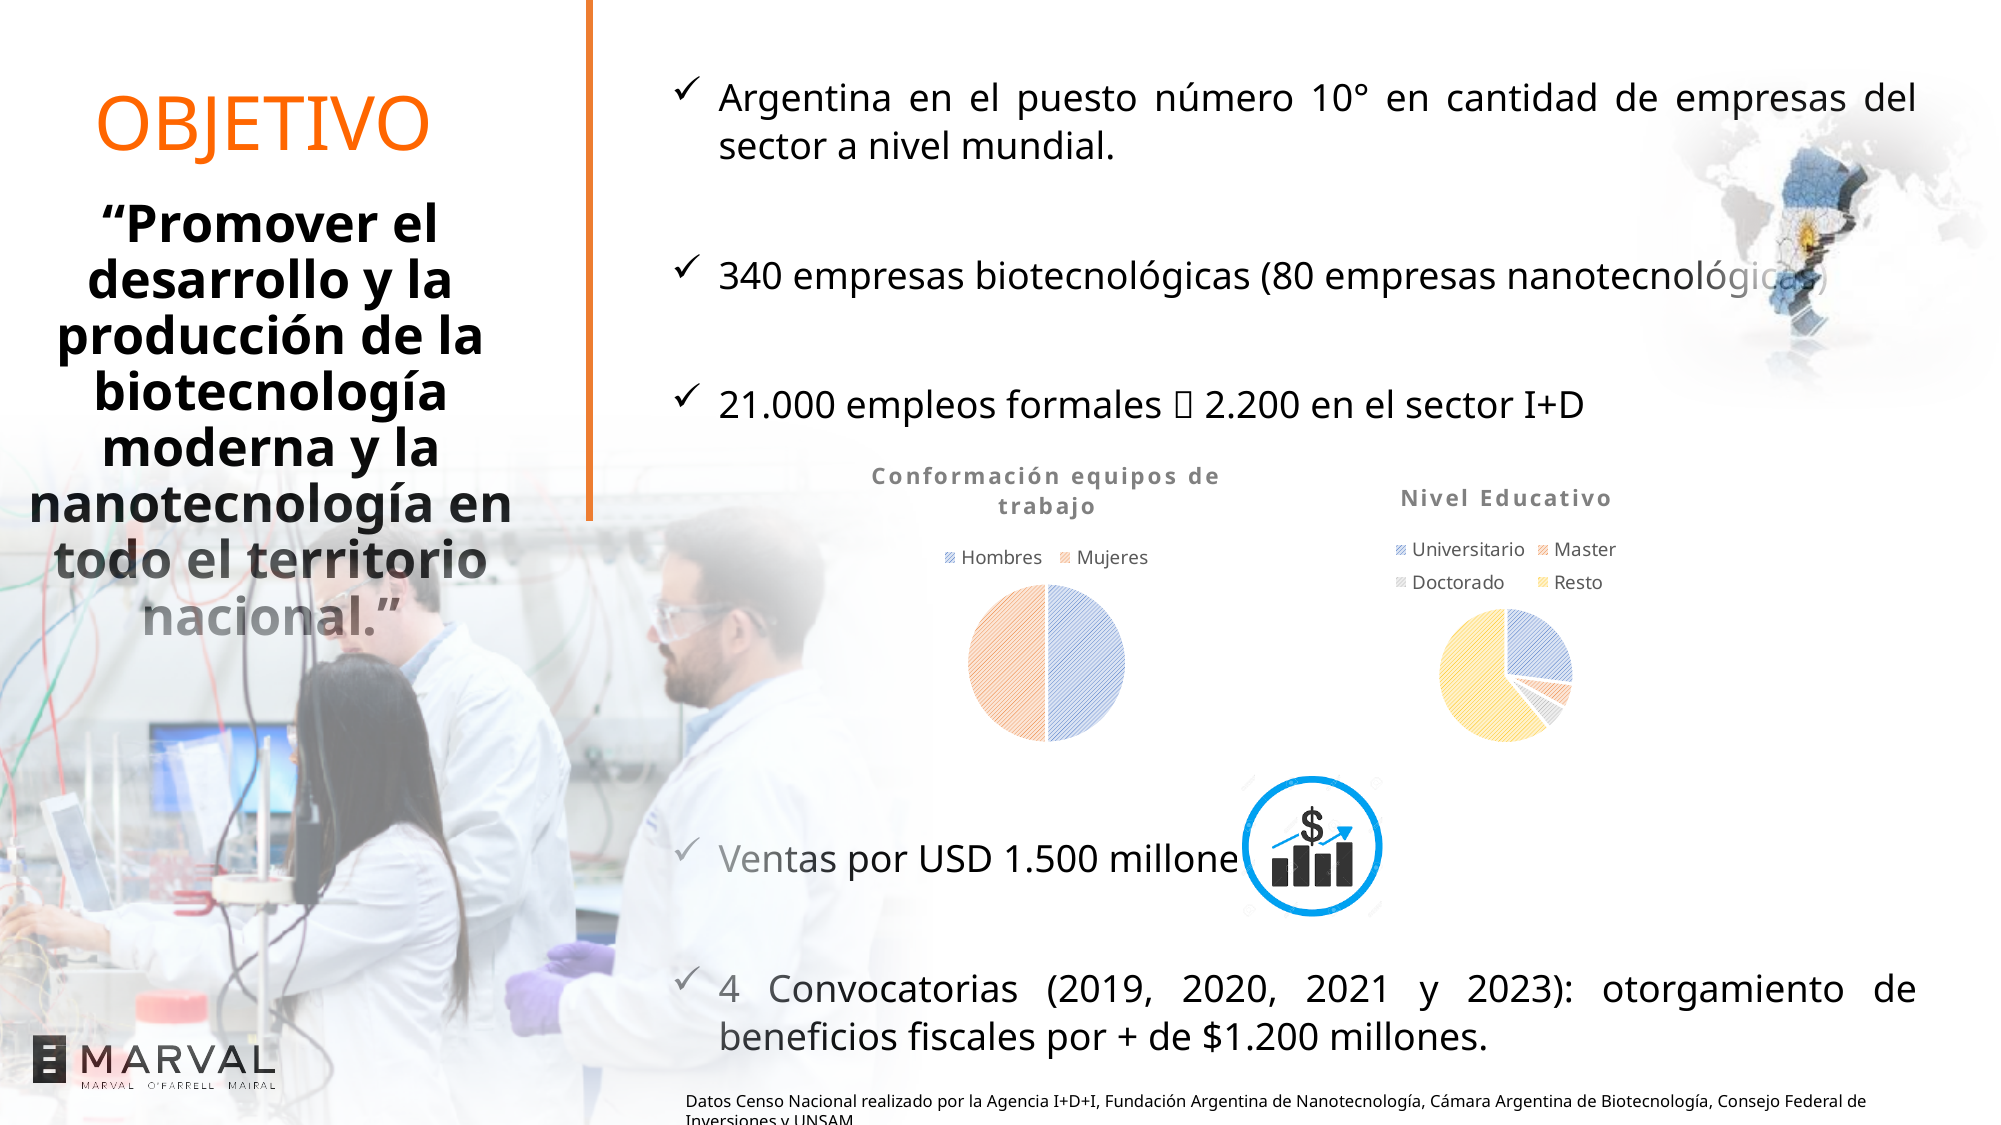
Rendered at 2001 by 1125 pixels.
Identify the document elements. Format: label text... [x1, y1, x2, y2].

picture [1629, 61, 2000, 416]
text_box Argentina en el puesto número 10° en cantidad de empresas del sector a nivel mundial. 340 empresas biotecnológicas (80 empresas nanotecnológicas) 21.000 empleos formales  2.200 en el sector I+D Ventas por USD 1.500 millones 4 Convocatorias (2019, 2020, 2021 y 2023): otorgamiento de beneficios fiscales por + de $1.200 millones. [656, 63, 1934, 1065]
list “Promover el desarrollo y la producción de la biotecnología moderna y la nanotecnología en todo el territorio nacional.” [9, 189, 533, 399]
title OBJETIVO [62, 36, 465, 174]
picture [1236, 771, 1387, 921]
chart [1275, 462, 1737, 750]
picture [0, 399, 949, 1125]
text_box Datos Censo Nacional realizado por la Agencia I+D+I, Fundación Argentina de Nanotecnología, Cámara Argentina de Biotecnología, Consejo Federal de Inversiones y UNSAM. [949, 1083, 1961, 1125]
chart [822, 440, 1271, 750]
